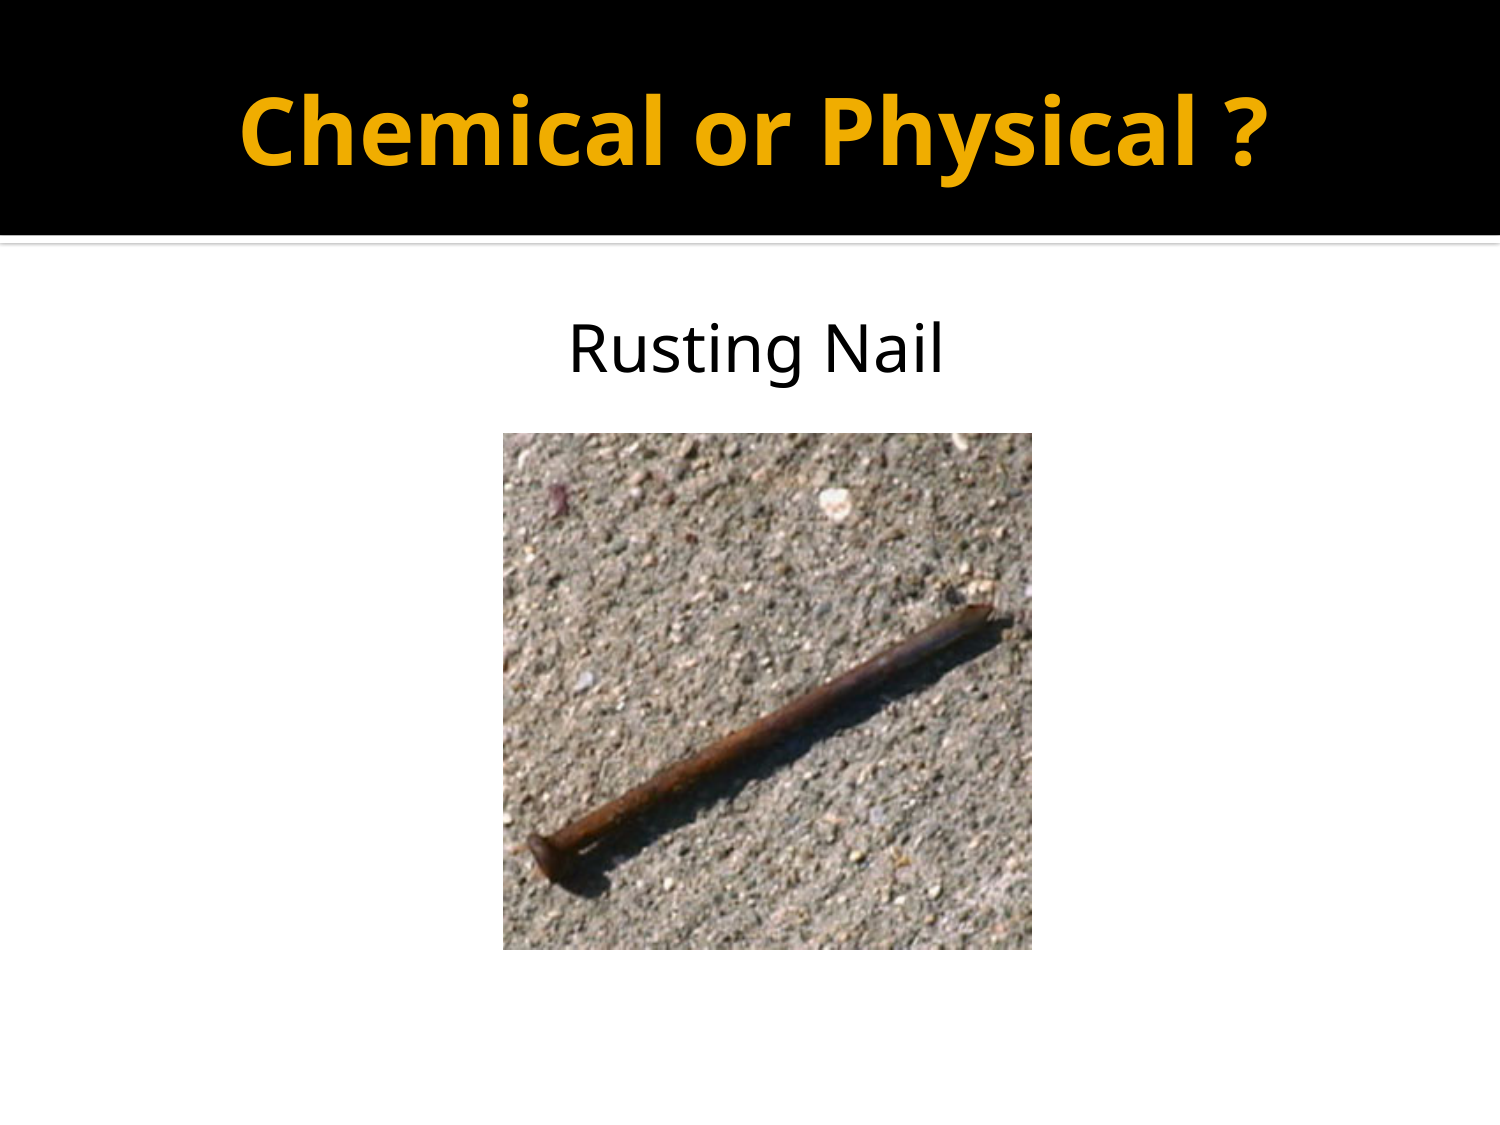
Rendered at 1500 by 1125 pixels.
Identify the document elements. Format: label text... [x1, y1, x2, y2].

list Rusting Nail [75, 291, 1425, 1050]
title Chemical or Physical ? [75, 25, 1425, 231]
picture [503, 433, 1032, 950]
